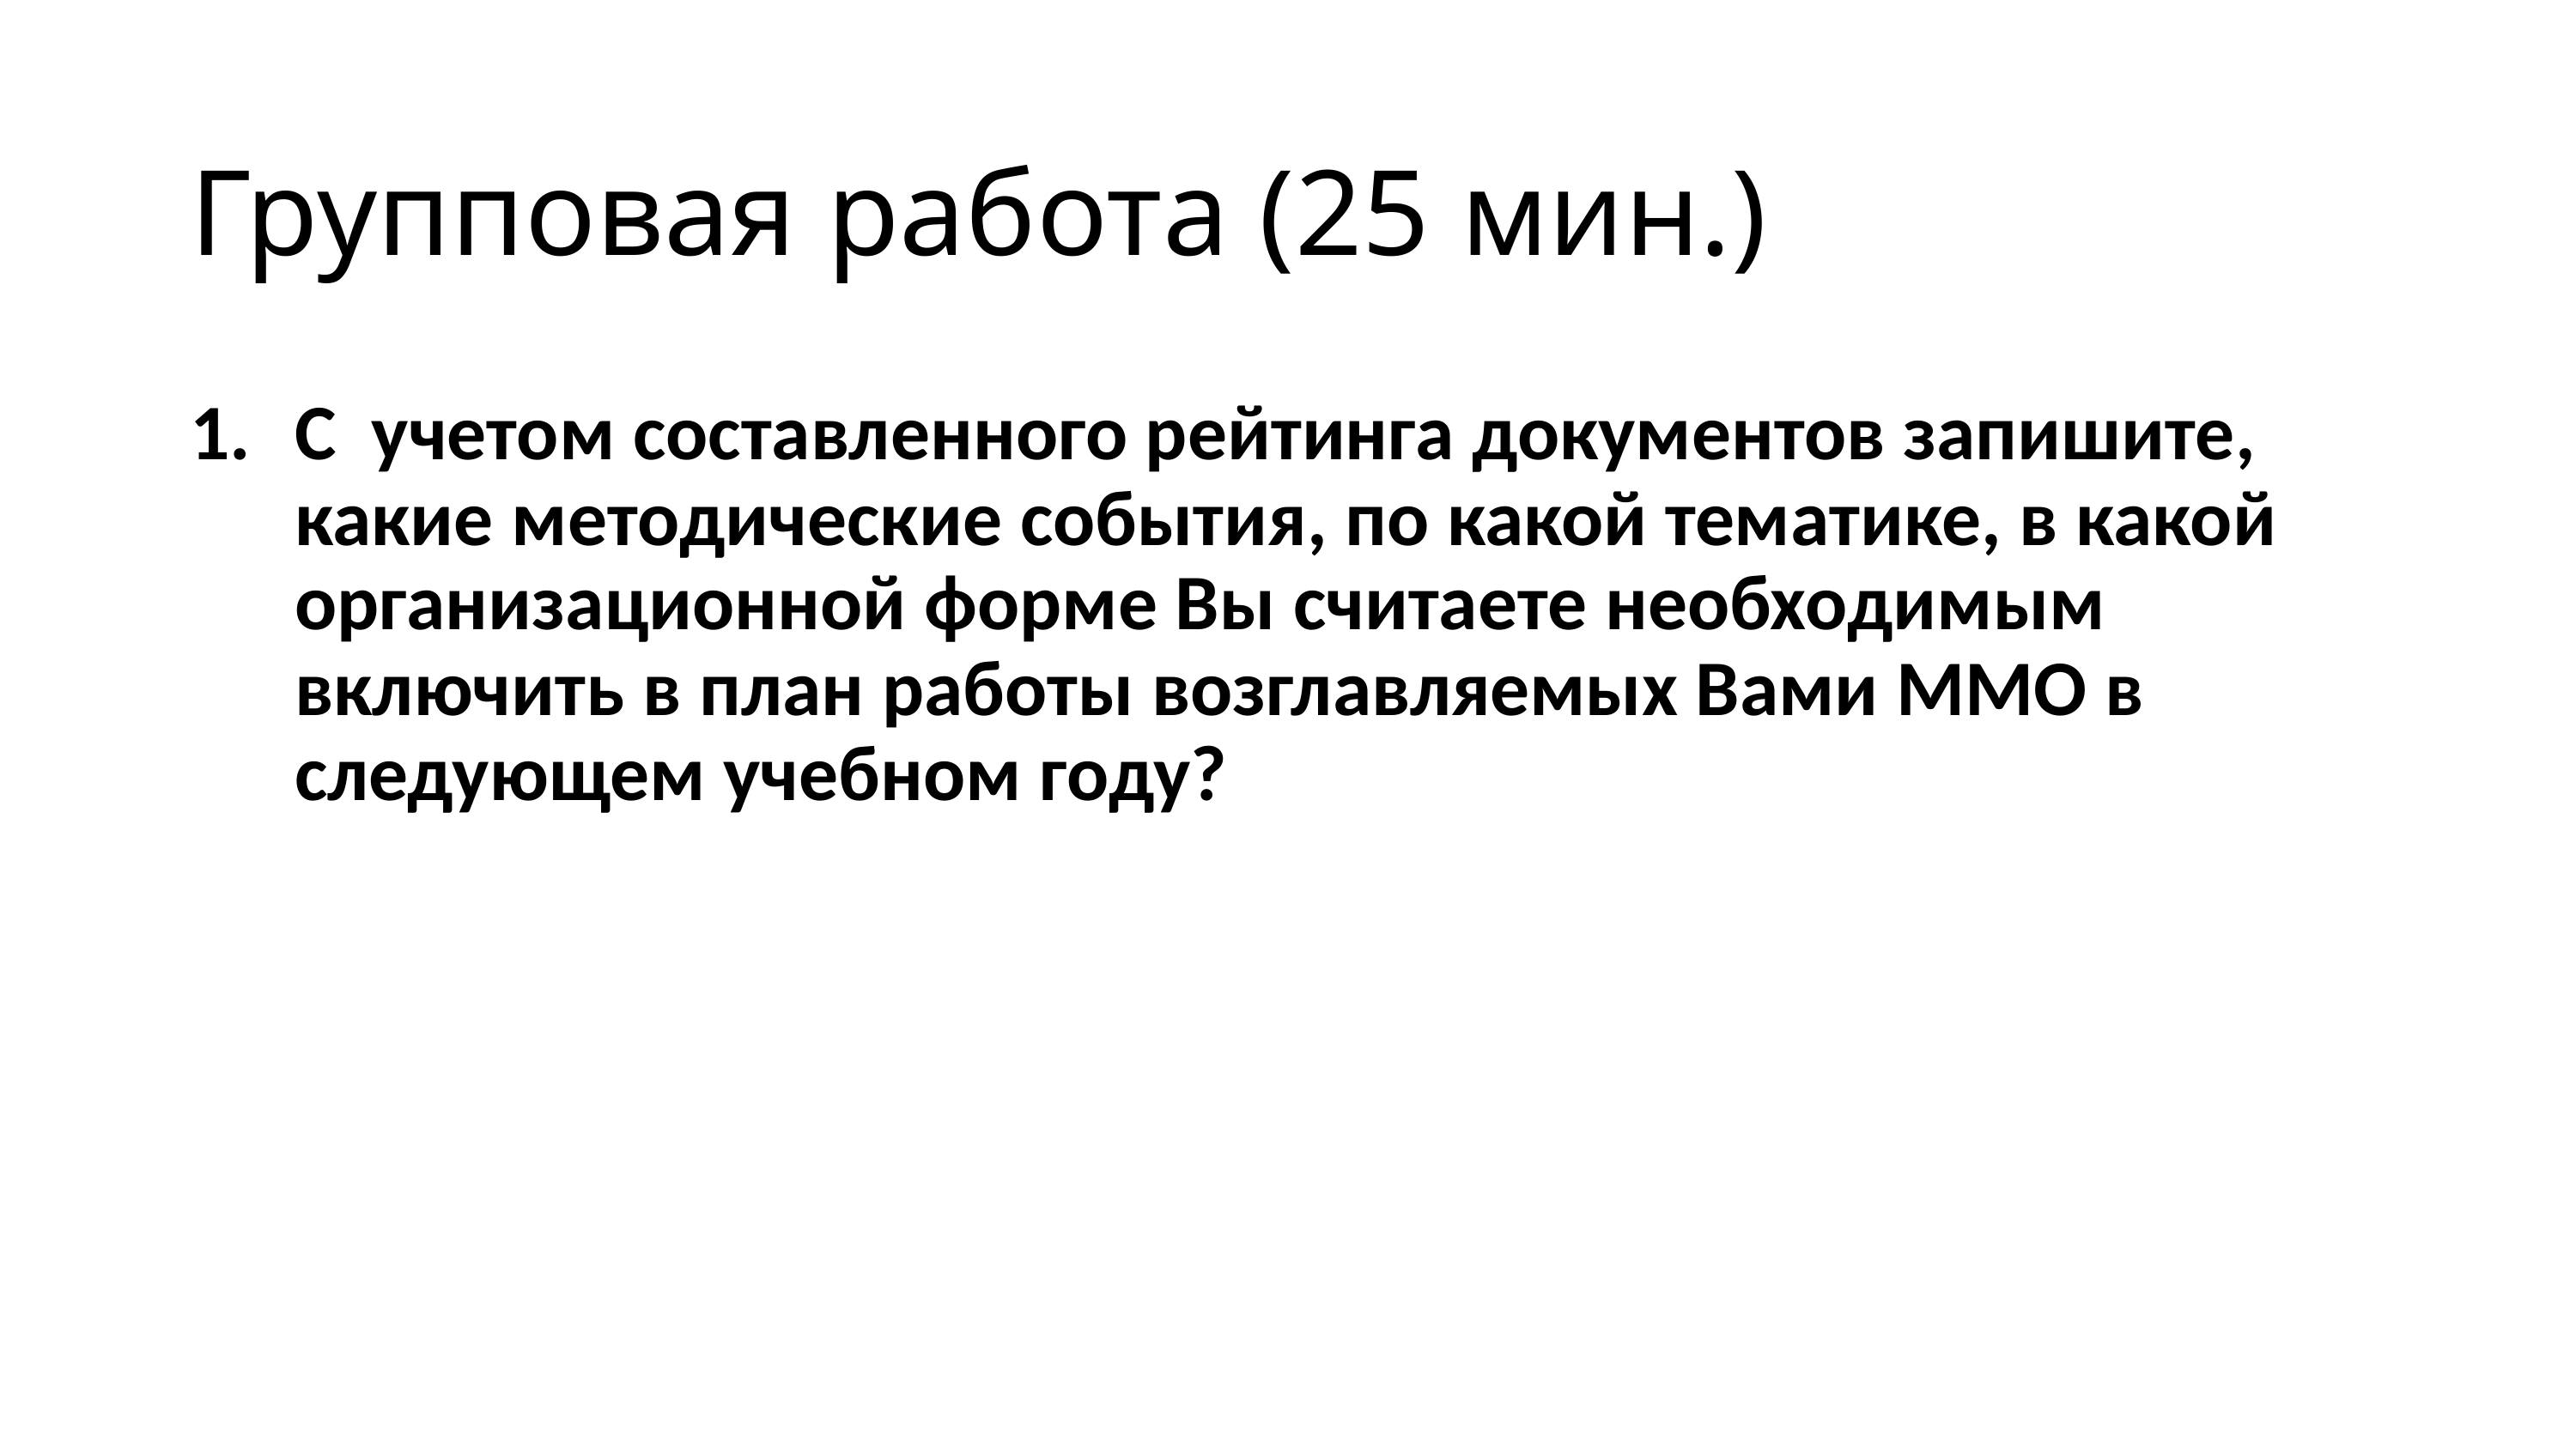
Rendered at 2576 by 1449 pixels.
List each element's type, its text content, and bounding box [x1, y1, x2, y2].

list С учетом составленного рейтинга документов запишите, какие методические события, по какой тематике, в какой организационной форме Вы считаете необходимым включить в план работы возглавляемых Вами ММО в следующем учебном году? [177, 385, 2399, 1305]
title Групповая работа (25 мин.) [177, 76, 2399, 357]
